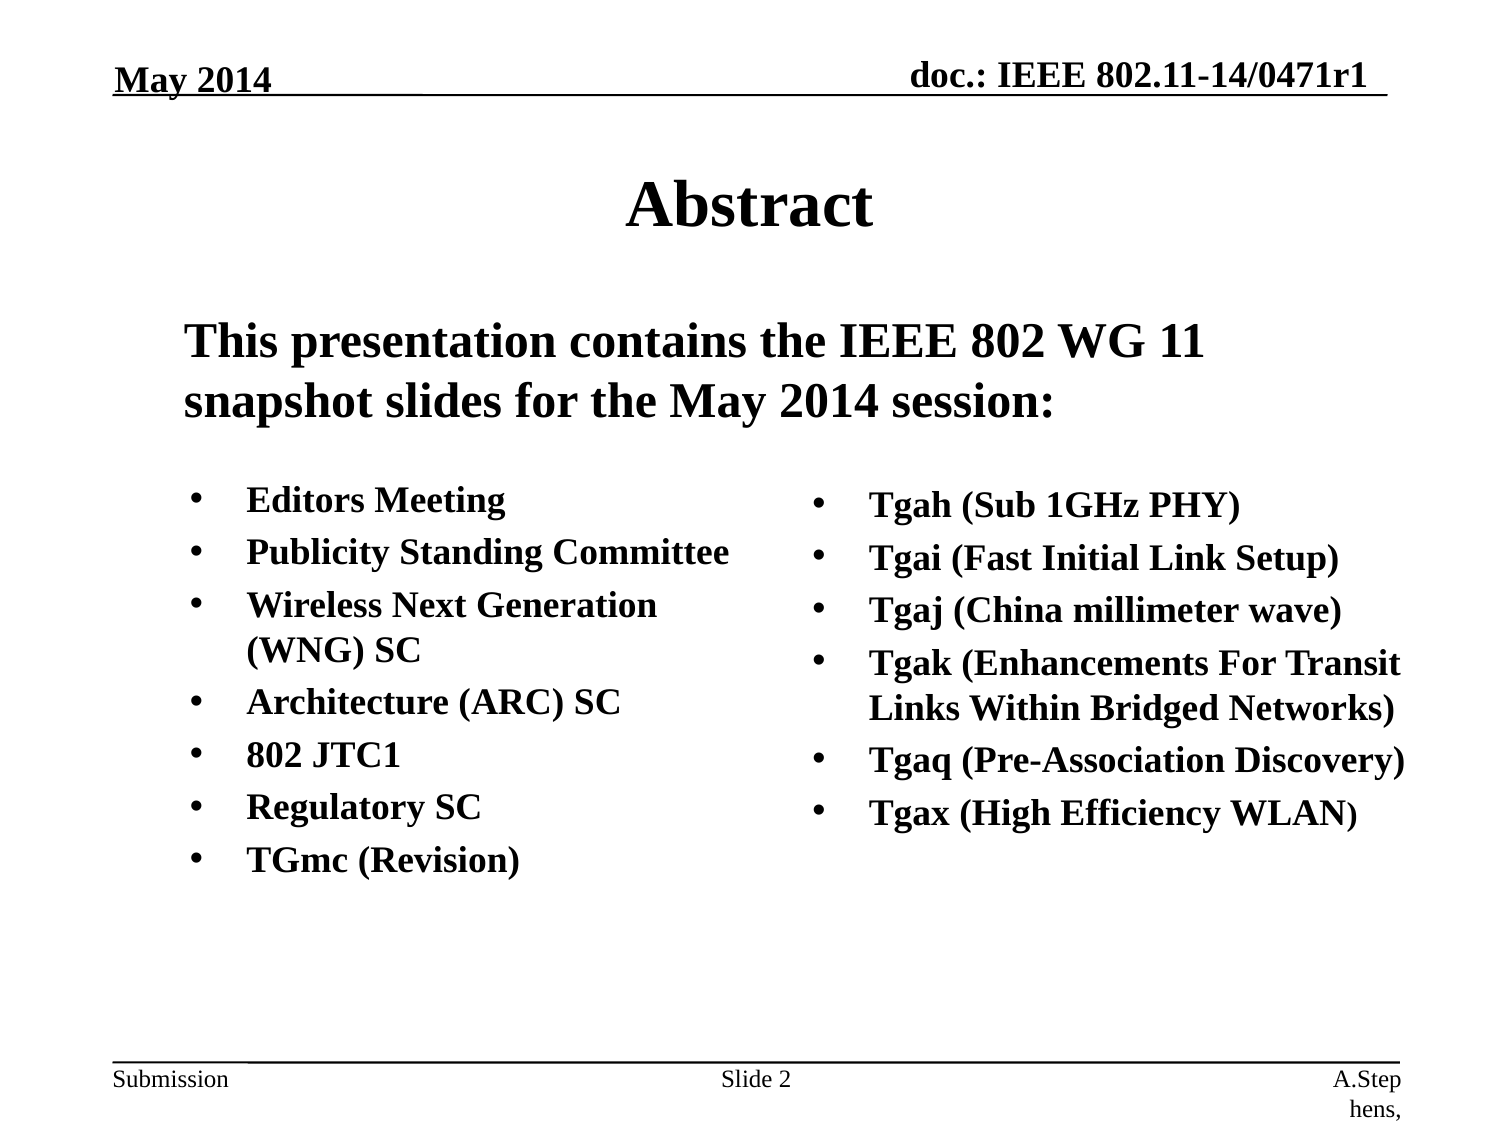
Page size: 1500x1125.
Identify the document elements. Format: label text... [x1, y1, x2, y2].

list This presentation contains the IEEE 802 WG 11 snapshot slides for the May 2014 session: [112, 299, 1388, 438]
title Abstract [112, 112, 1388, 288]
text_box Editors Meeting Publicity Standing Committee Wireless Next Generation (WNG) SC Architecture (ARC) SC 802 JTC1 Regulatory SC TGmc (Revision) Tgah (Sub 1GHz PHY) Tgai (Fast Initial Link Setup) Tgaj (China millimeter wave) Tgak (Enhancements For Transit Links Within Bridged Networks) Tgaq (Pre-Association Discovery) Tgax (High Efficiency WLAN) [174, 425, 1450, 850]
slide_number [114, 54, 335, 100]
footer A.Stephens, Intel, D. Stanley, Aruba [1325, 1062, 1402, 1093]
slide_number Slide 2 [712, 1062, 800, 1093]
